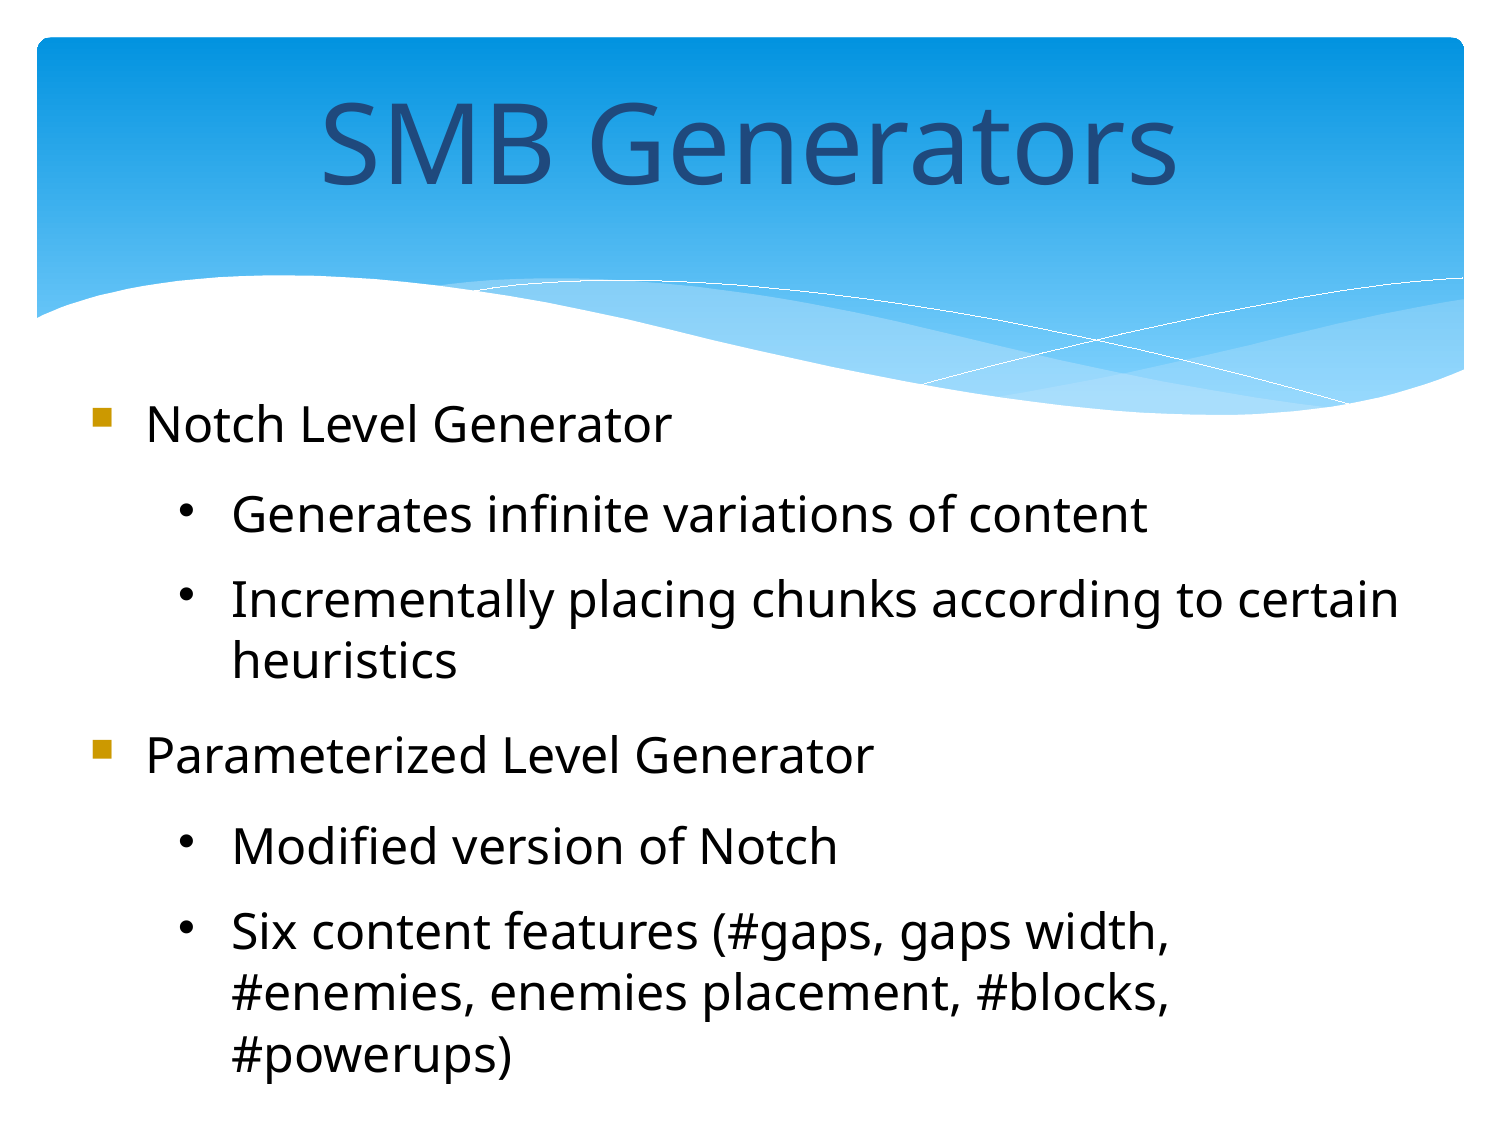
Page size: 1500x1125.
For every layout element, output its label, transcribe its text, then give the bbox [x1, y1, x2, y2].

text_box Notch Level Generator Generates infinite variations of content Incrementally placing chunks according to certain heuristics Parameterized Level Generator Modified version of Notch Six content features (#gaps, gaps width, #enemies, enemies placement, #blocks, #powerups) [74, 283, 1425, 1027]
title SMB Generators [75, 45, 1425, 233]
